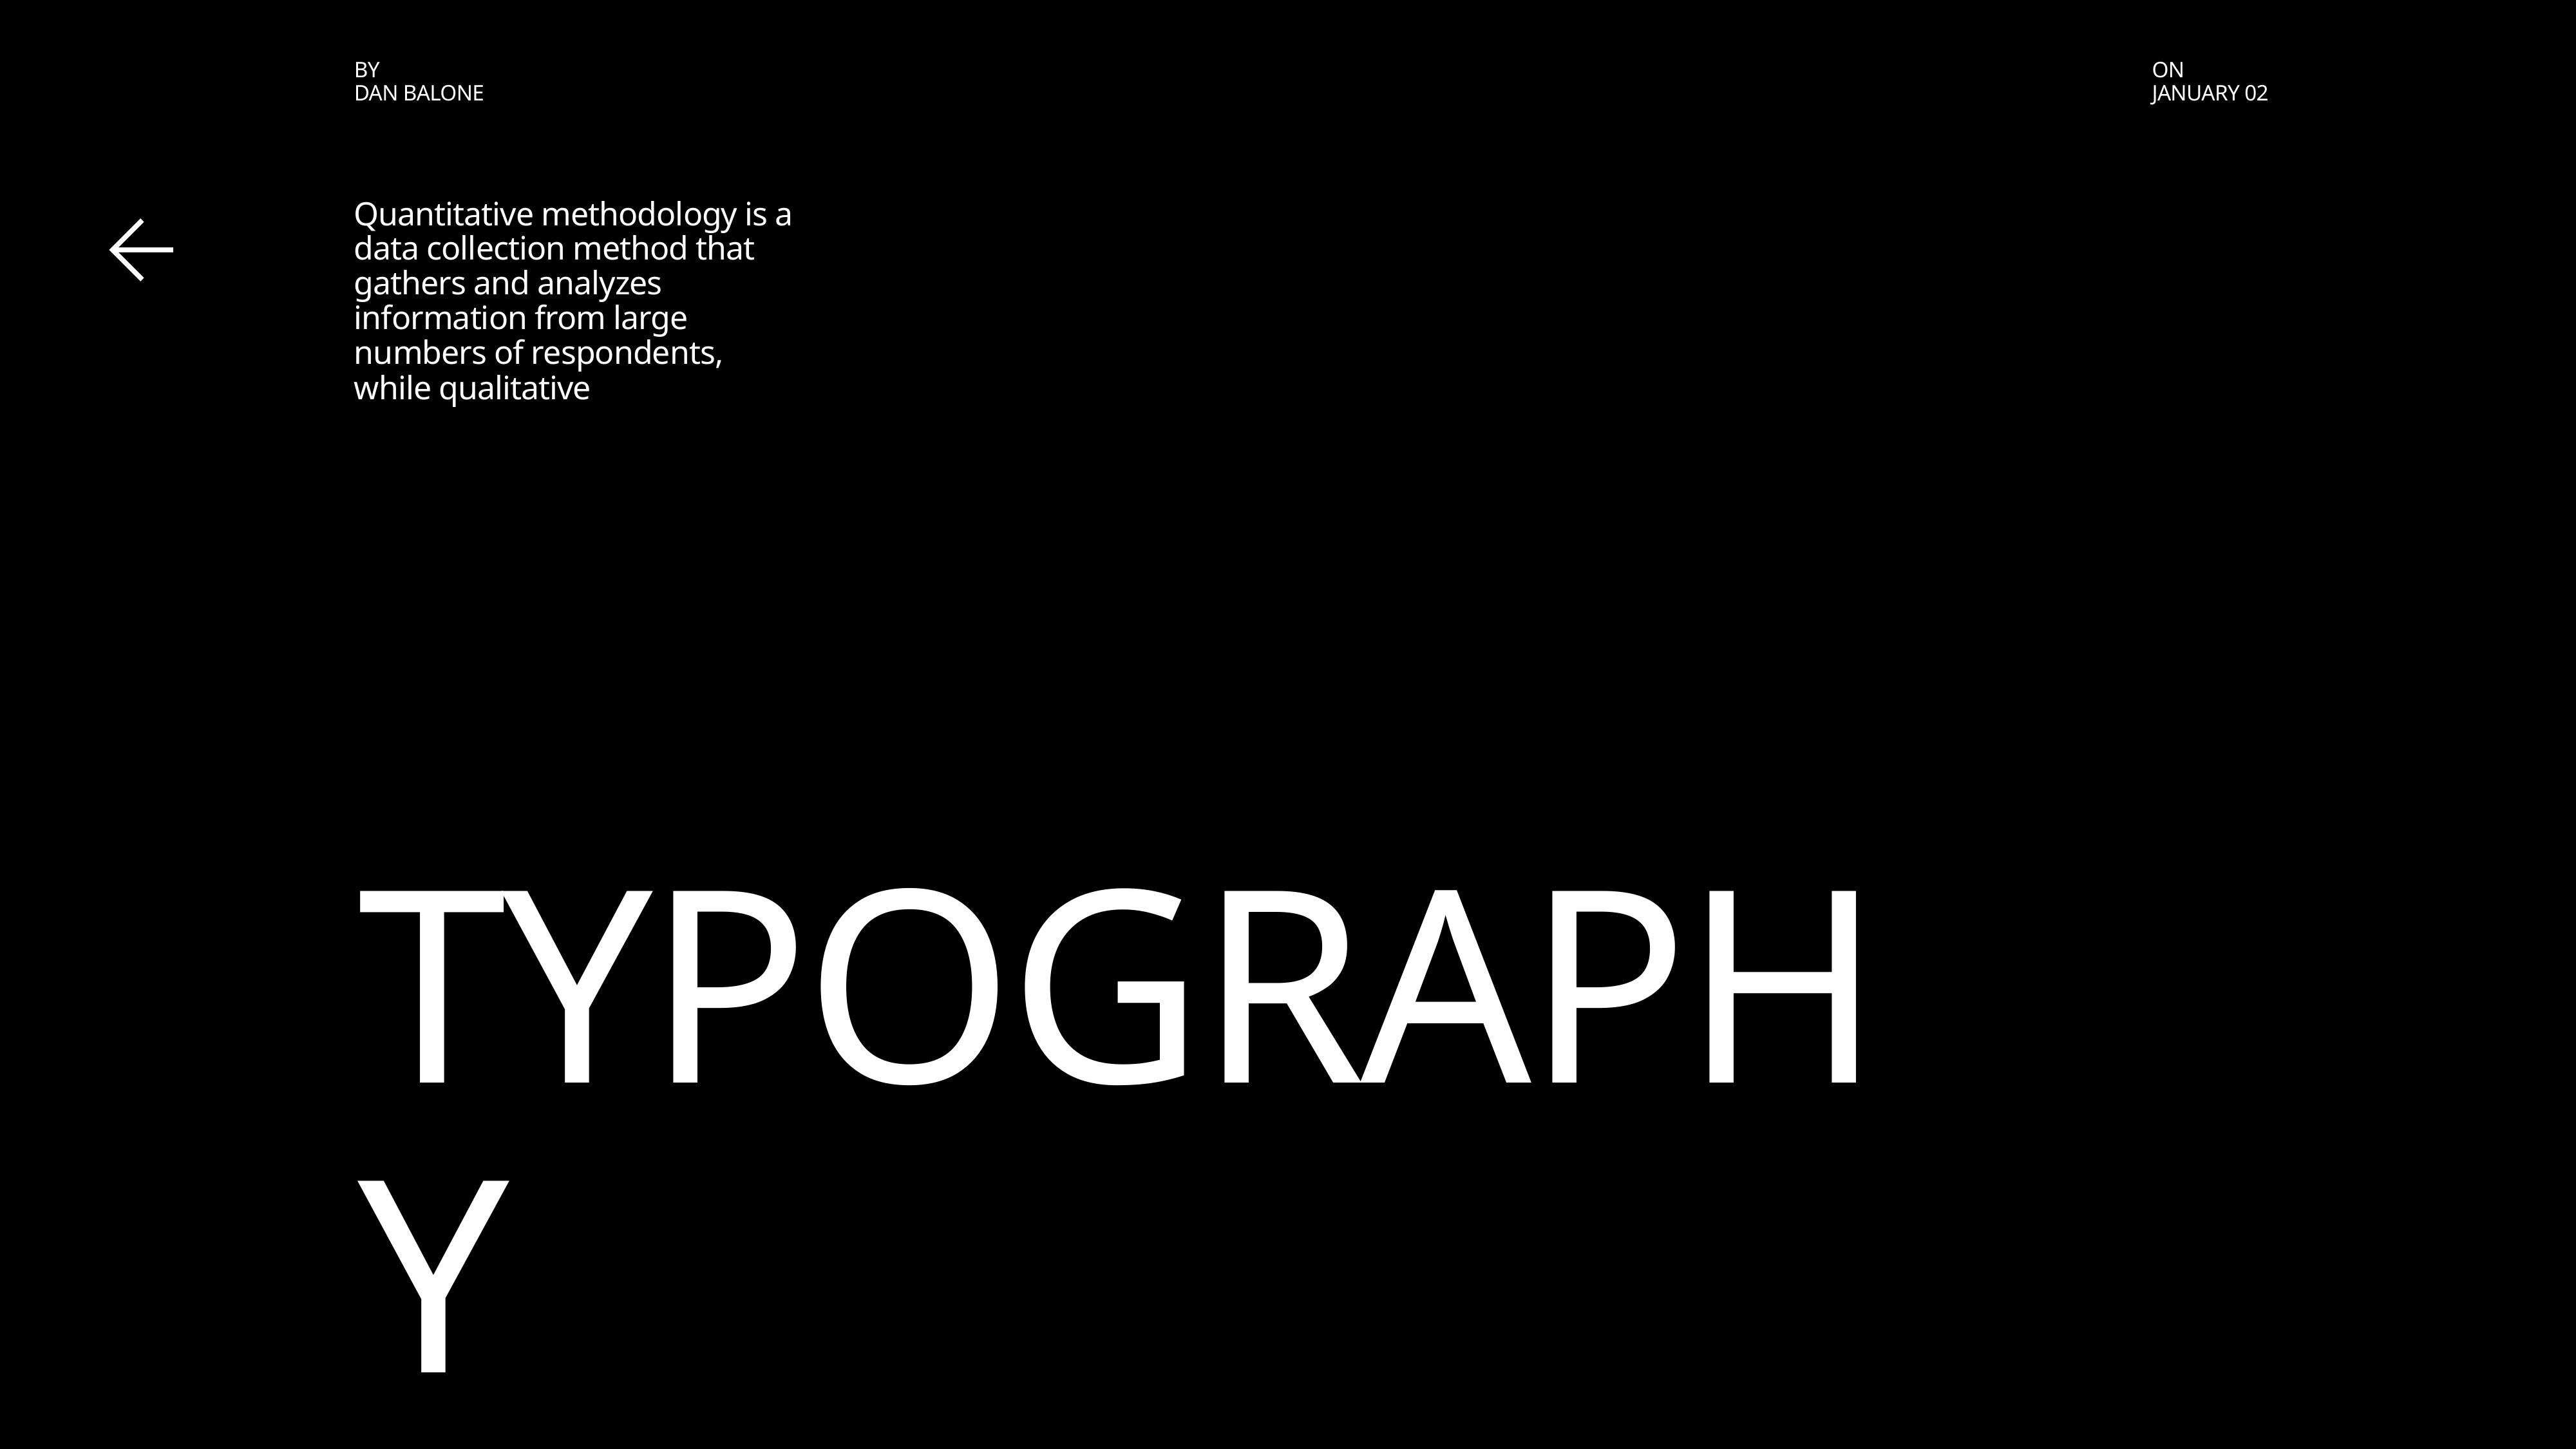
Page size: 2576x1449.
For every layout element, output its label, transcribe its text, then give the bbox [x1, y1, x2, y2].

list TYPOGRAPHY [352, 958, 1921, 1323]
list Quantitative methodology is a data collection method that gathers and analyzes information from large numbers of respondents, while qualitative [348, 191, 799, 469]
list ON JANUARY 02 [2146, 53, 2441, 118]
picture [109, 218, 173, 282]
list BY DAN BALONE [348, 53, 643, 118]
